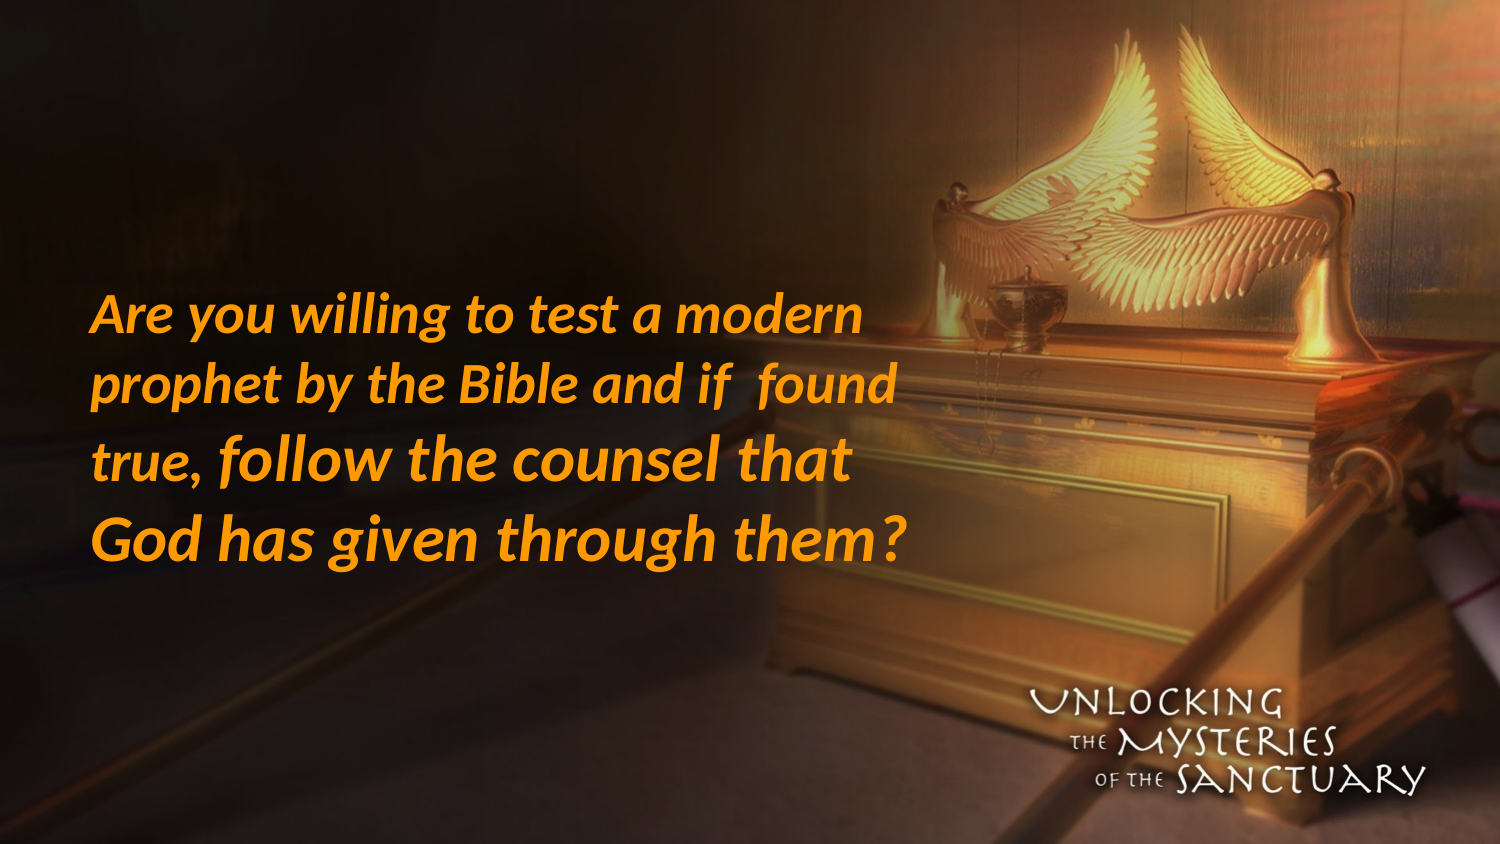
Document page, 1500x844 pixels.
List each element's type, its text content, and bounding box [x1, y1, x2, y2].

picture [0, 0, 1500, 844]
list Are you willing to test a modern prophet by the Bible and if found true, follow the counsel that God has given through them? [75, 267, 949, 799]
